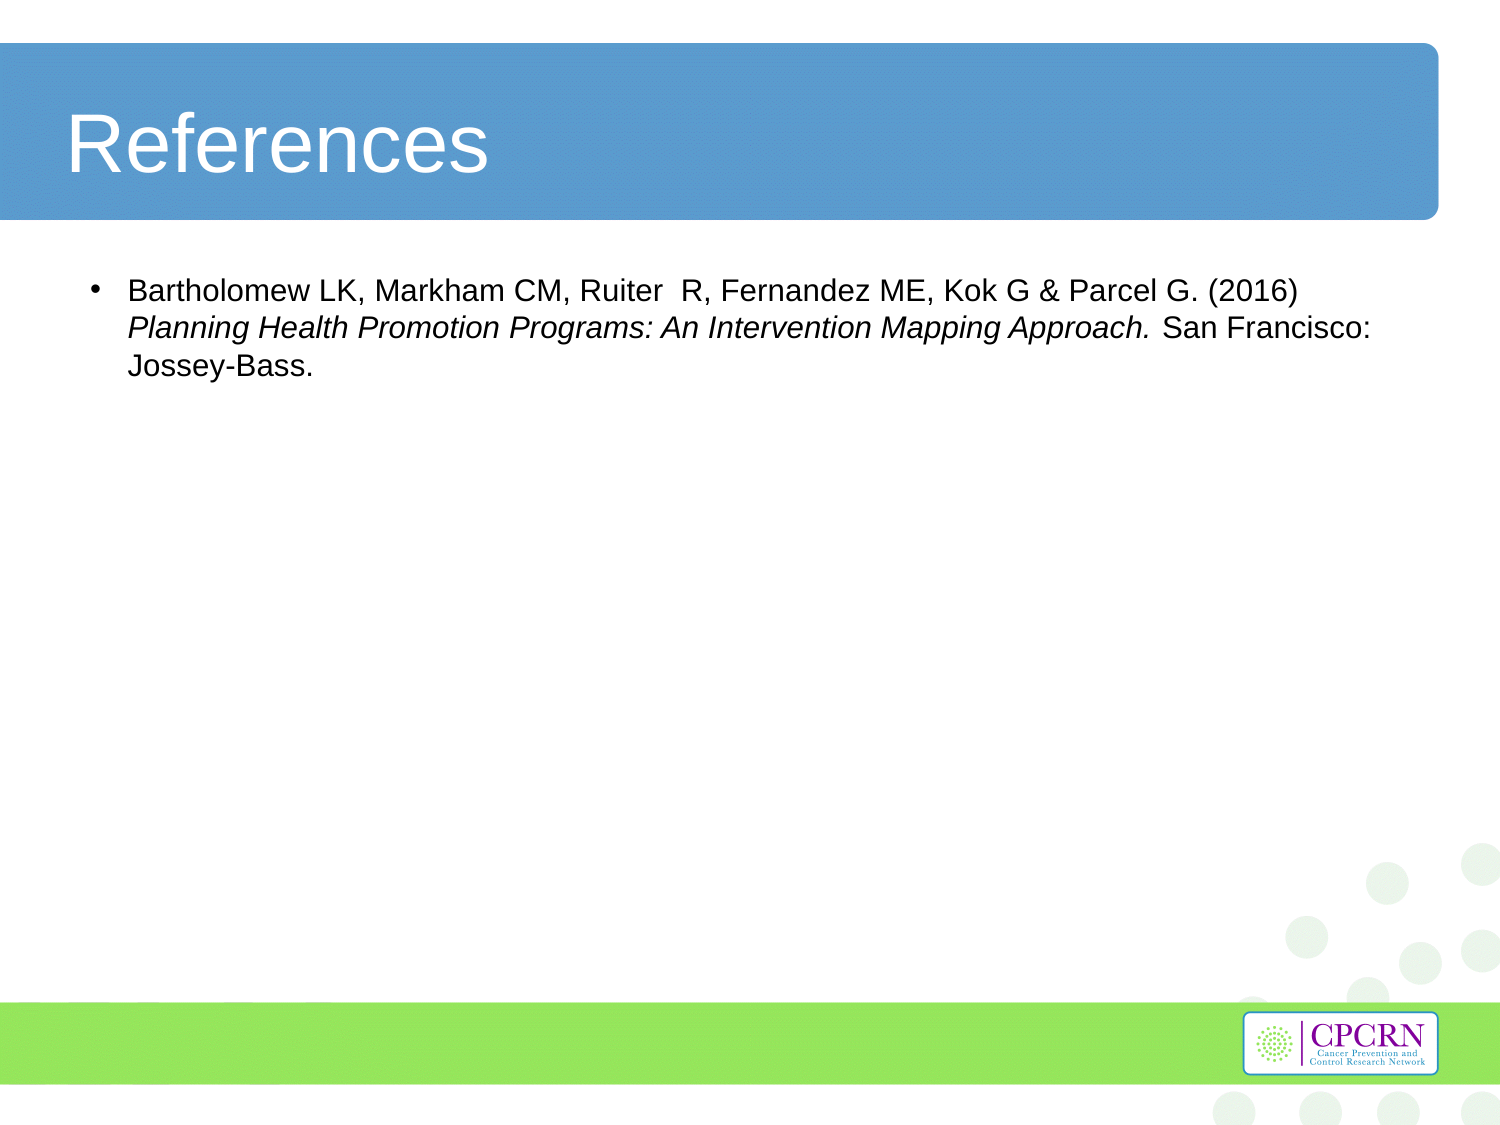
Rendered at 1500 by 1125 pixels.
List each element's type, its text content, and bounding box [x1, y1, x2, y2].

title References [50, 45, 1488, 233]
picture [0, 0, 1500, 1125]
list Bartholomew LK, Markham CM, Ruiter R, Fernandez ME, Kok G & Parcel G. (2016) Planning Health Promotion Programs: An Intervention Mapping Approach. San Francisco: Jossey-Bass. [75, 262, 1425, 1005]
